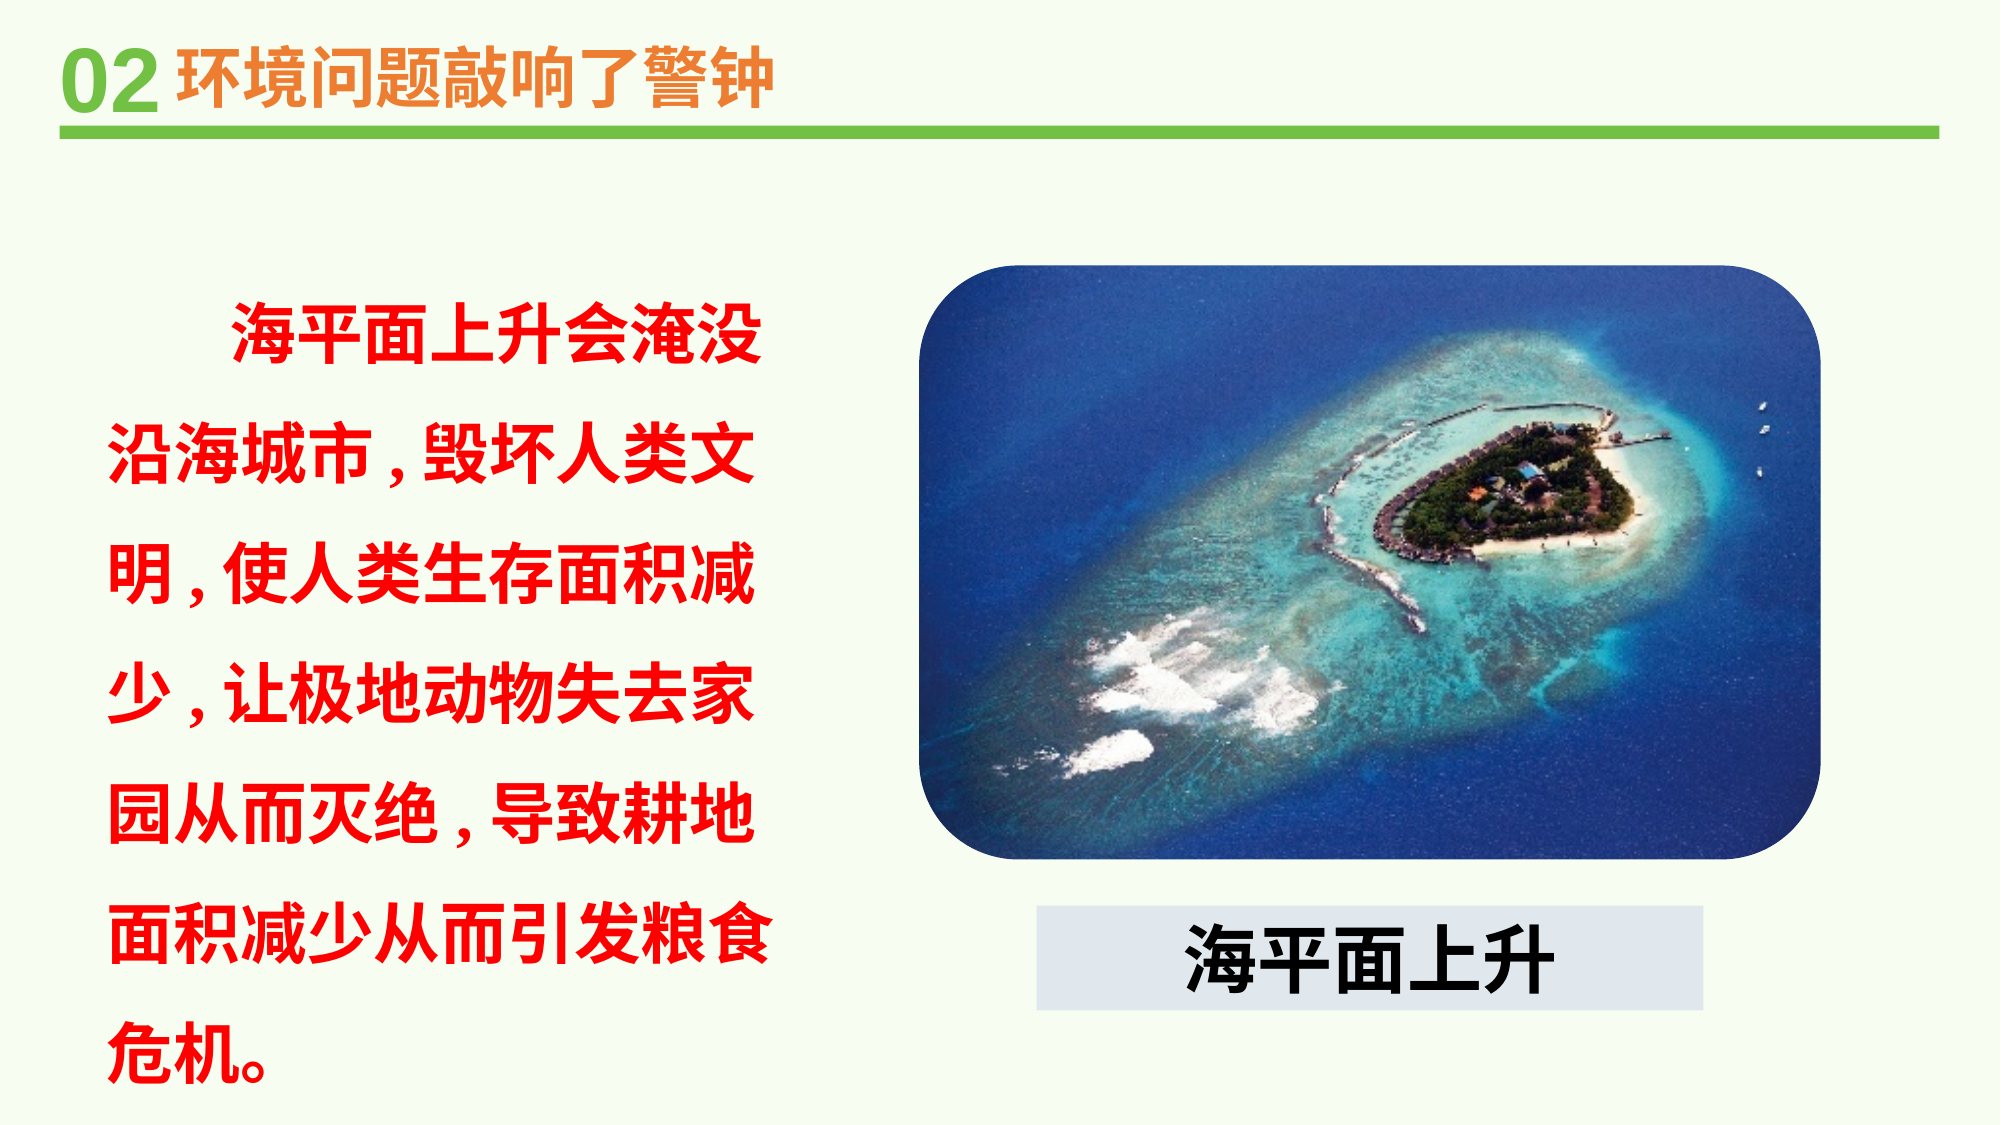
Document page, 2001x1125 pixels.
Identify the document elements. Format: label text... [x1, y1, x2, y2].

text_box 海平面上升会淹没沿海城市,毁坏人类文明,使人类生存面积减少,让极地动物失去家园从而灭绝,导致耕地面积减少从而引发粮食危机。 [92, 244, 809, 1100]
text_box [919, 265, 1821, 1012]
text_box 环境问题敲响了警钟 [161, 28, 811, 123]
text_box 02 [59, 24, 161, 128]
text_box [59, 125, 1940, 140]
